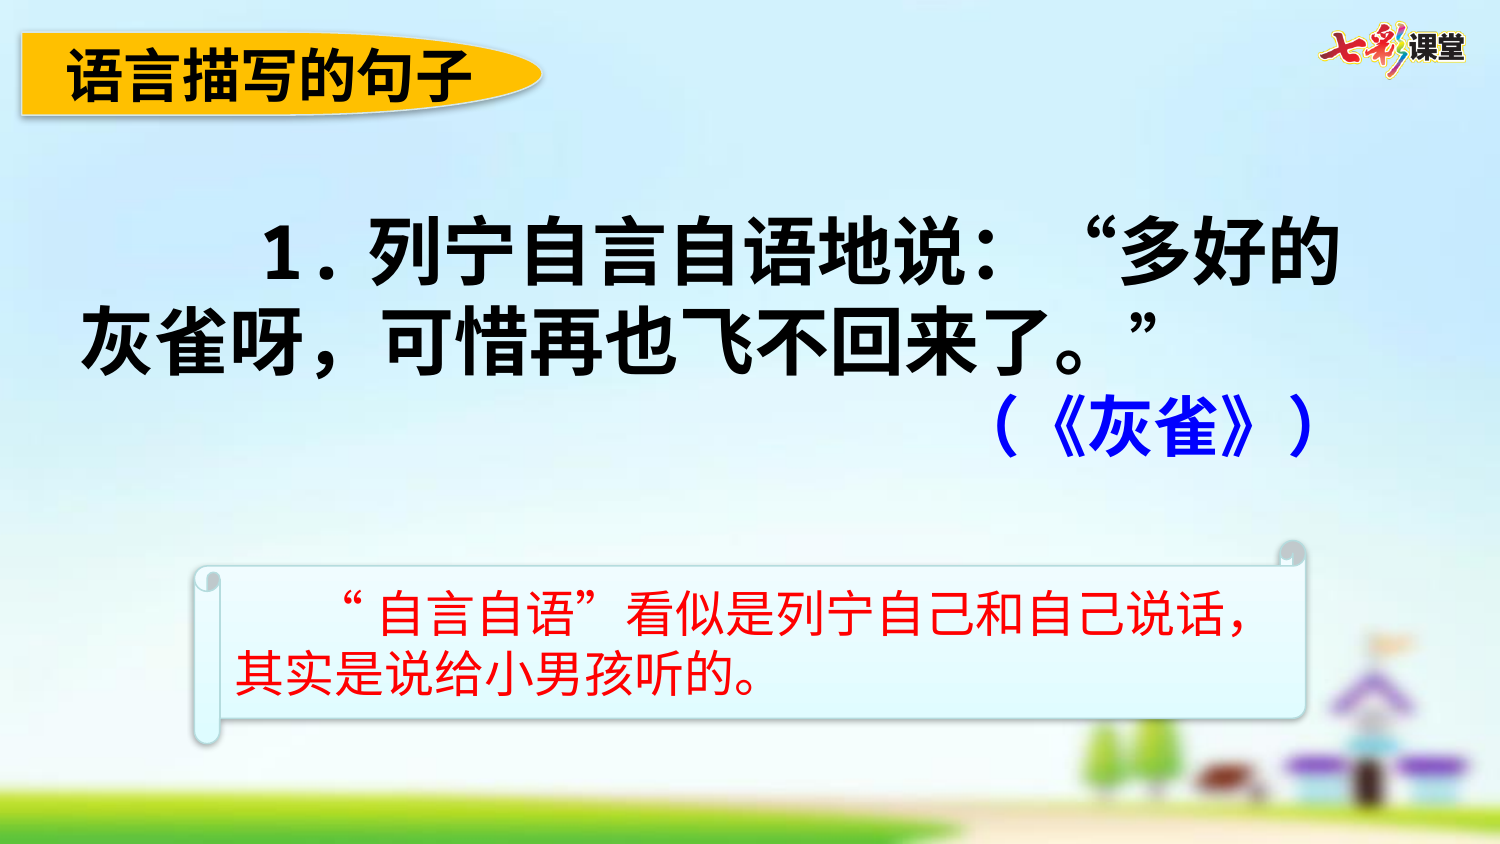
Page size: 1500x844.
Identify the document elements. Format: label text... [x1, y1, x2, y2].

picture [0, 0, 1500, 844]
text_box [0, 31, 543, 116]
text_box “自言自语”看似是列宁自己和自己说话，其实是说给小男孩听的。 [193, 539, 1307, 745]
text_box 1.列宁自言自语地说：“多好的灰雀呀，可惜再也飞不回来了。” （《灰雀》） [64, 197, 1384, 473]
